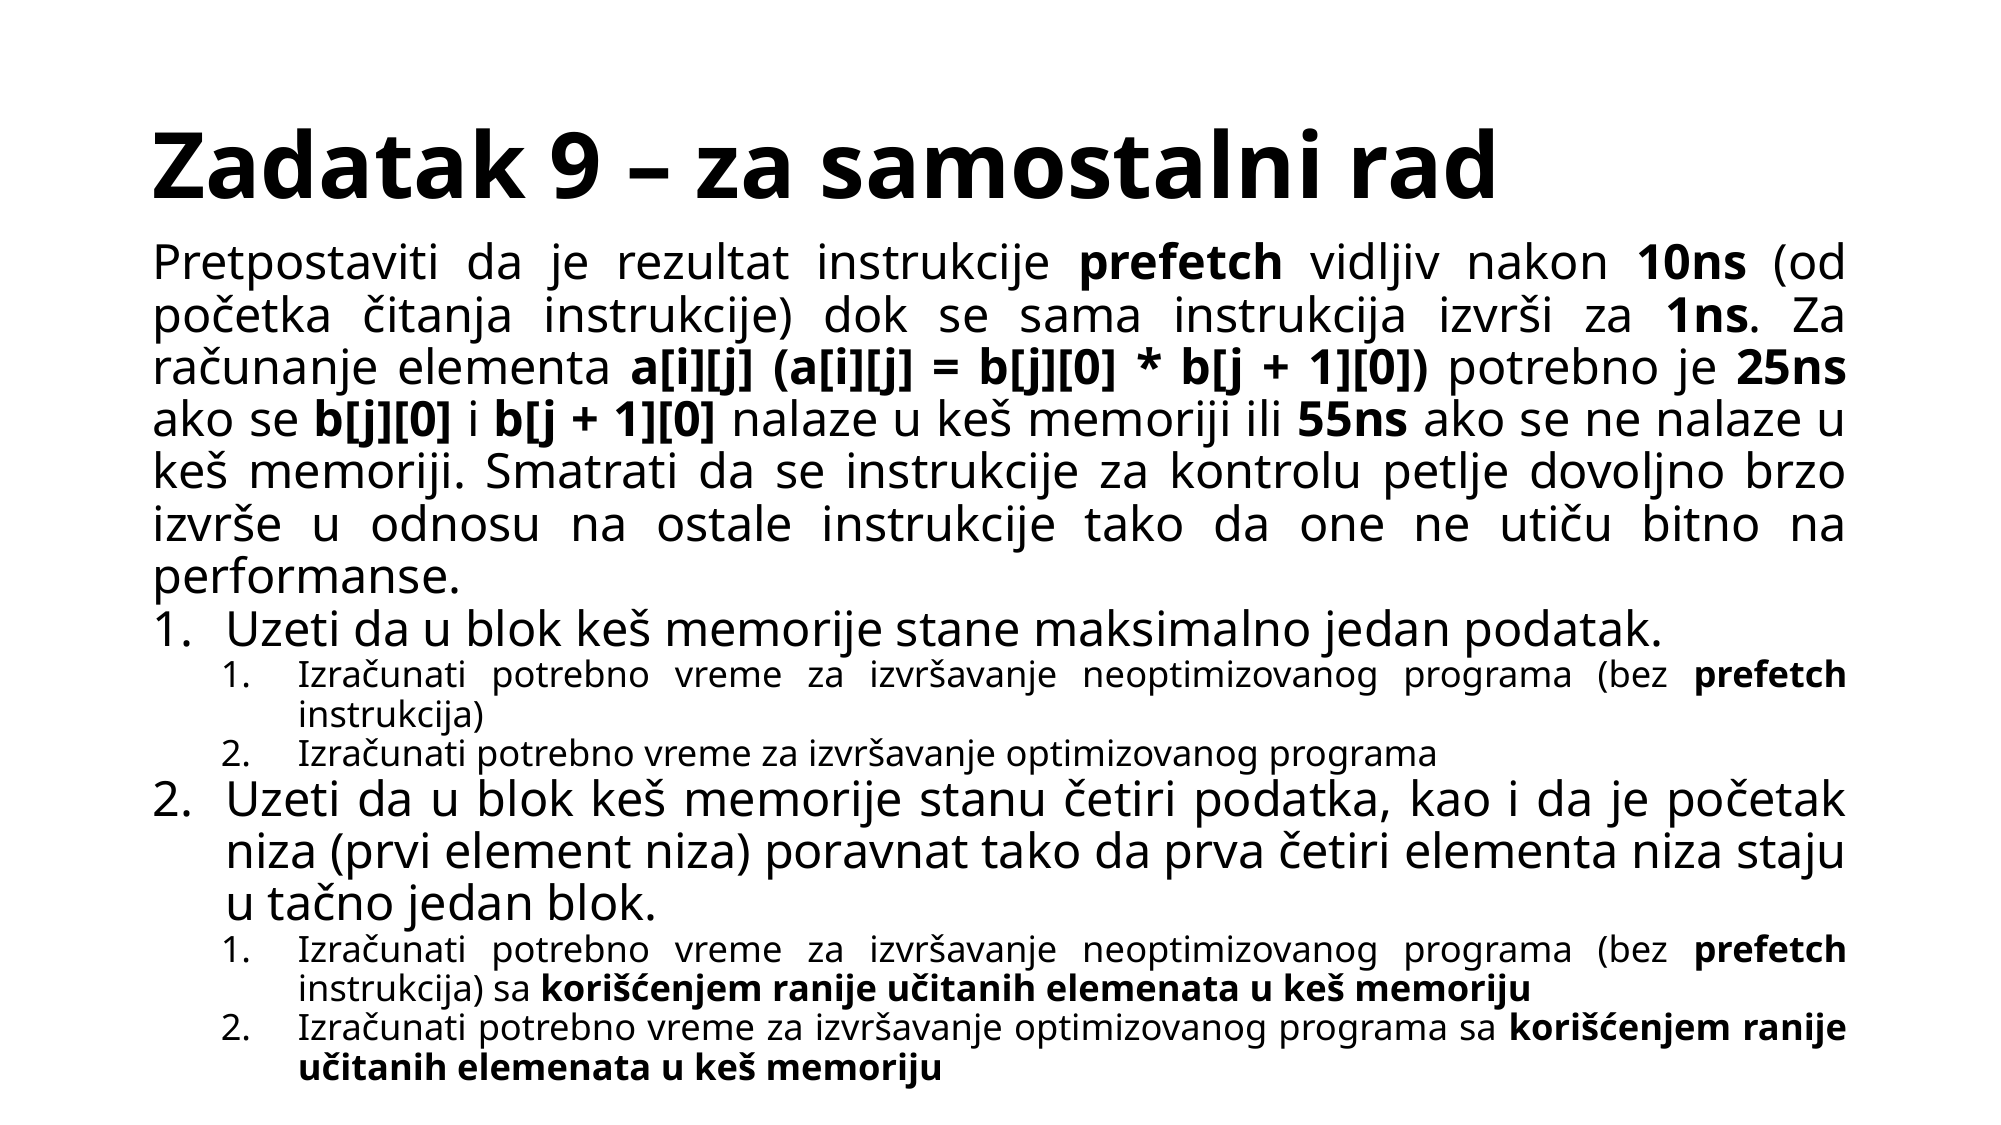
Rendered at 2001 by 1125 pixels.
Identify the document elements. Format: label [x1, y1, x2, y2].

title [137, 59, 1863, 230]
list [137, 230, 1863, 1103]
